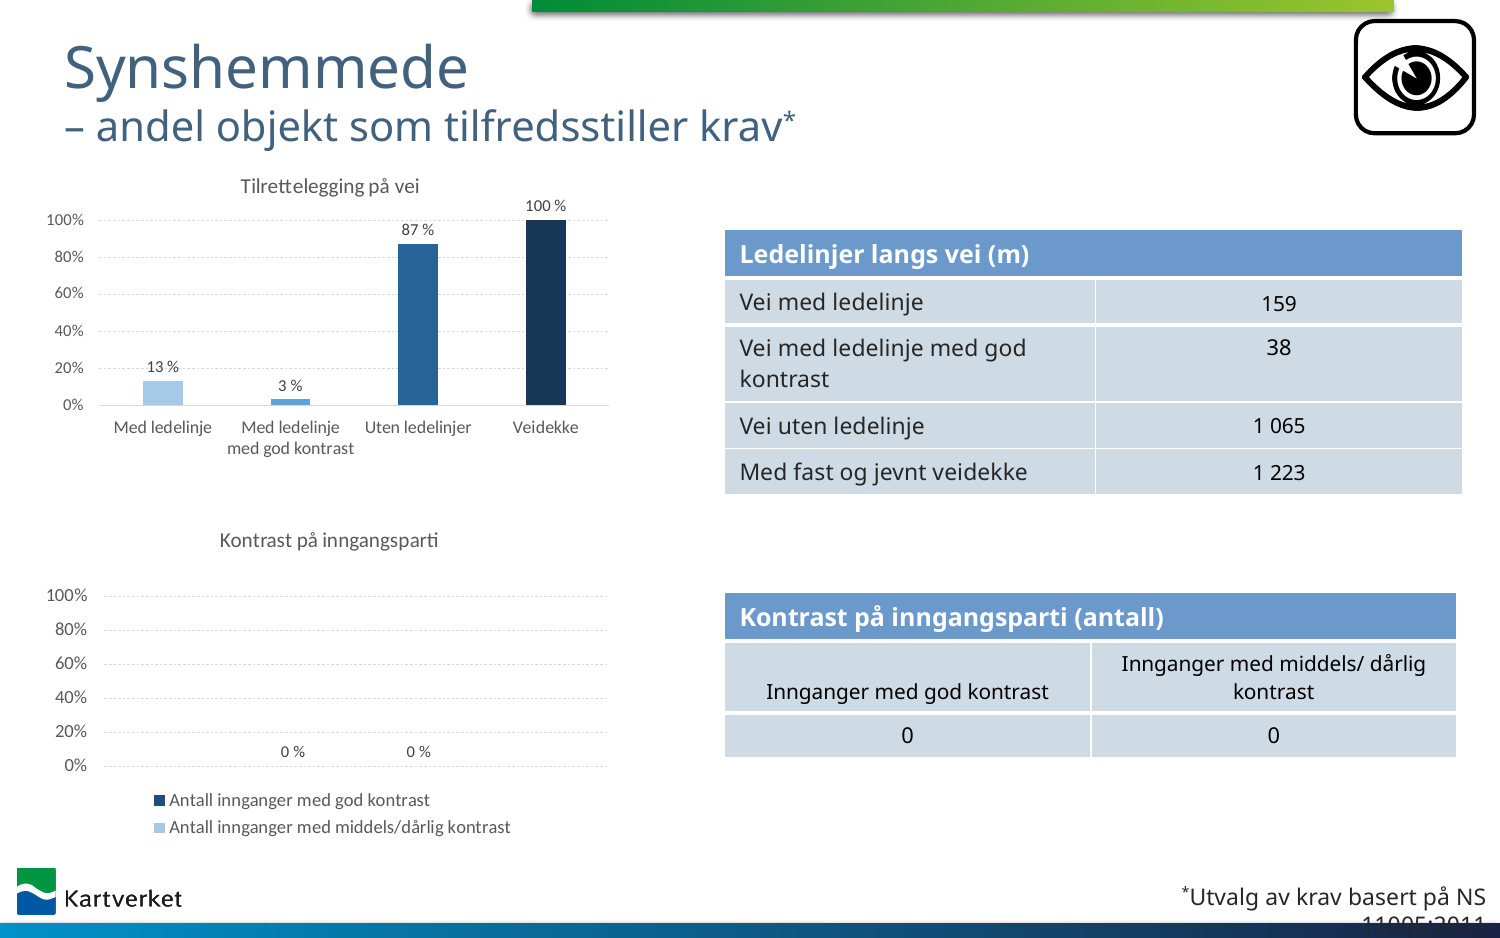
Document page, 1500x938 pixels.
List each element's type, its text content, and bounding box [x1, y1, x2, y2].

text_box Synshemmede – andel objekt som tilfredsstiller krav* [49, 24, 1431, 158]
table_cell Innganger med middels/ dårlig kontrast [1092, 643, 1456, 711]
table_cell Med fast og jevnt veidekke [725, 449, 1095, 494]
picture [41, 166, 619, 492]
table_cell Vei med ledelinje med god kontrast [725, 327, 1095, 401]
text_box *Utvalg av krav basert på NS 11005:2011 [1068, 873, 1500, 938]
picture [41, 520, 618, 846]
table_header Ledelinjer langs vei (m) [725, 230, 1462, 276]
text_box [1355, 20, 1475, 134]
table_cell 0 [1092, 715, 1456, 757]
table_cell 0 [725, 715, 1090, 757]
table_cell Vei med ledelinje [725, 280, 1095, 323]
table_cell 1 065 [1096, 403, 1462, 448]
table_cell 38 [1096, 327, 1462, 401]
table_cell Vei uten ledelinje [725, 403, 1095, 448]
table_header Kontrast på inngangsparti (antall) [725, 593, 1456, 639]
table_cell 1 223 [1096, 449, 1462, 494]
table_cell 159 [1096, 280, 1462, 323]
table_cell Innganger med god kontrast [725, 643, 1090, 711]
